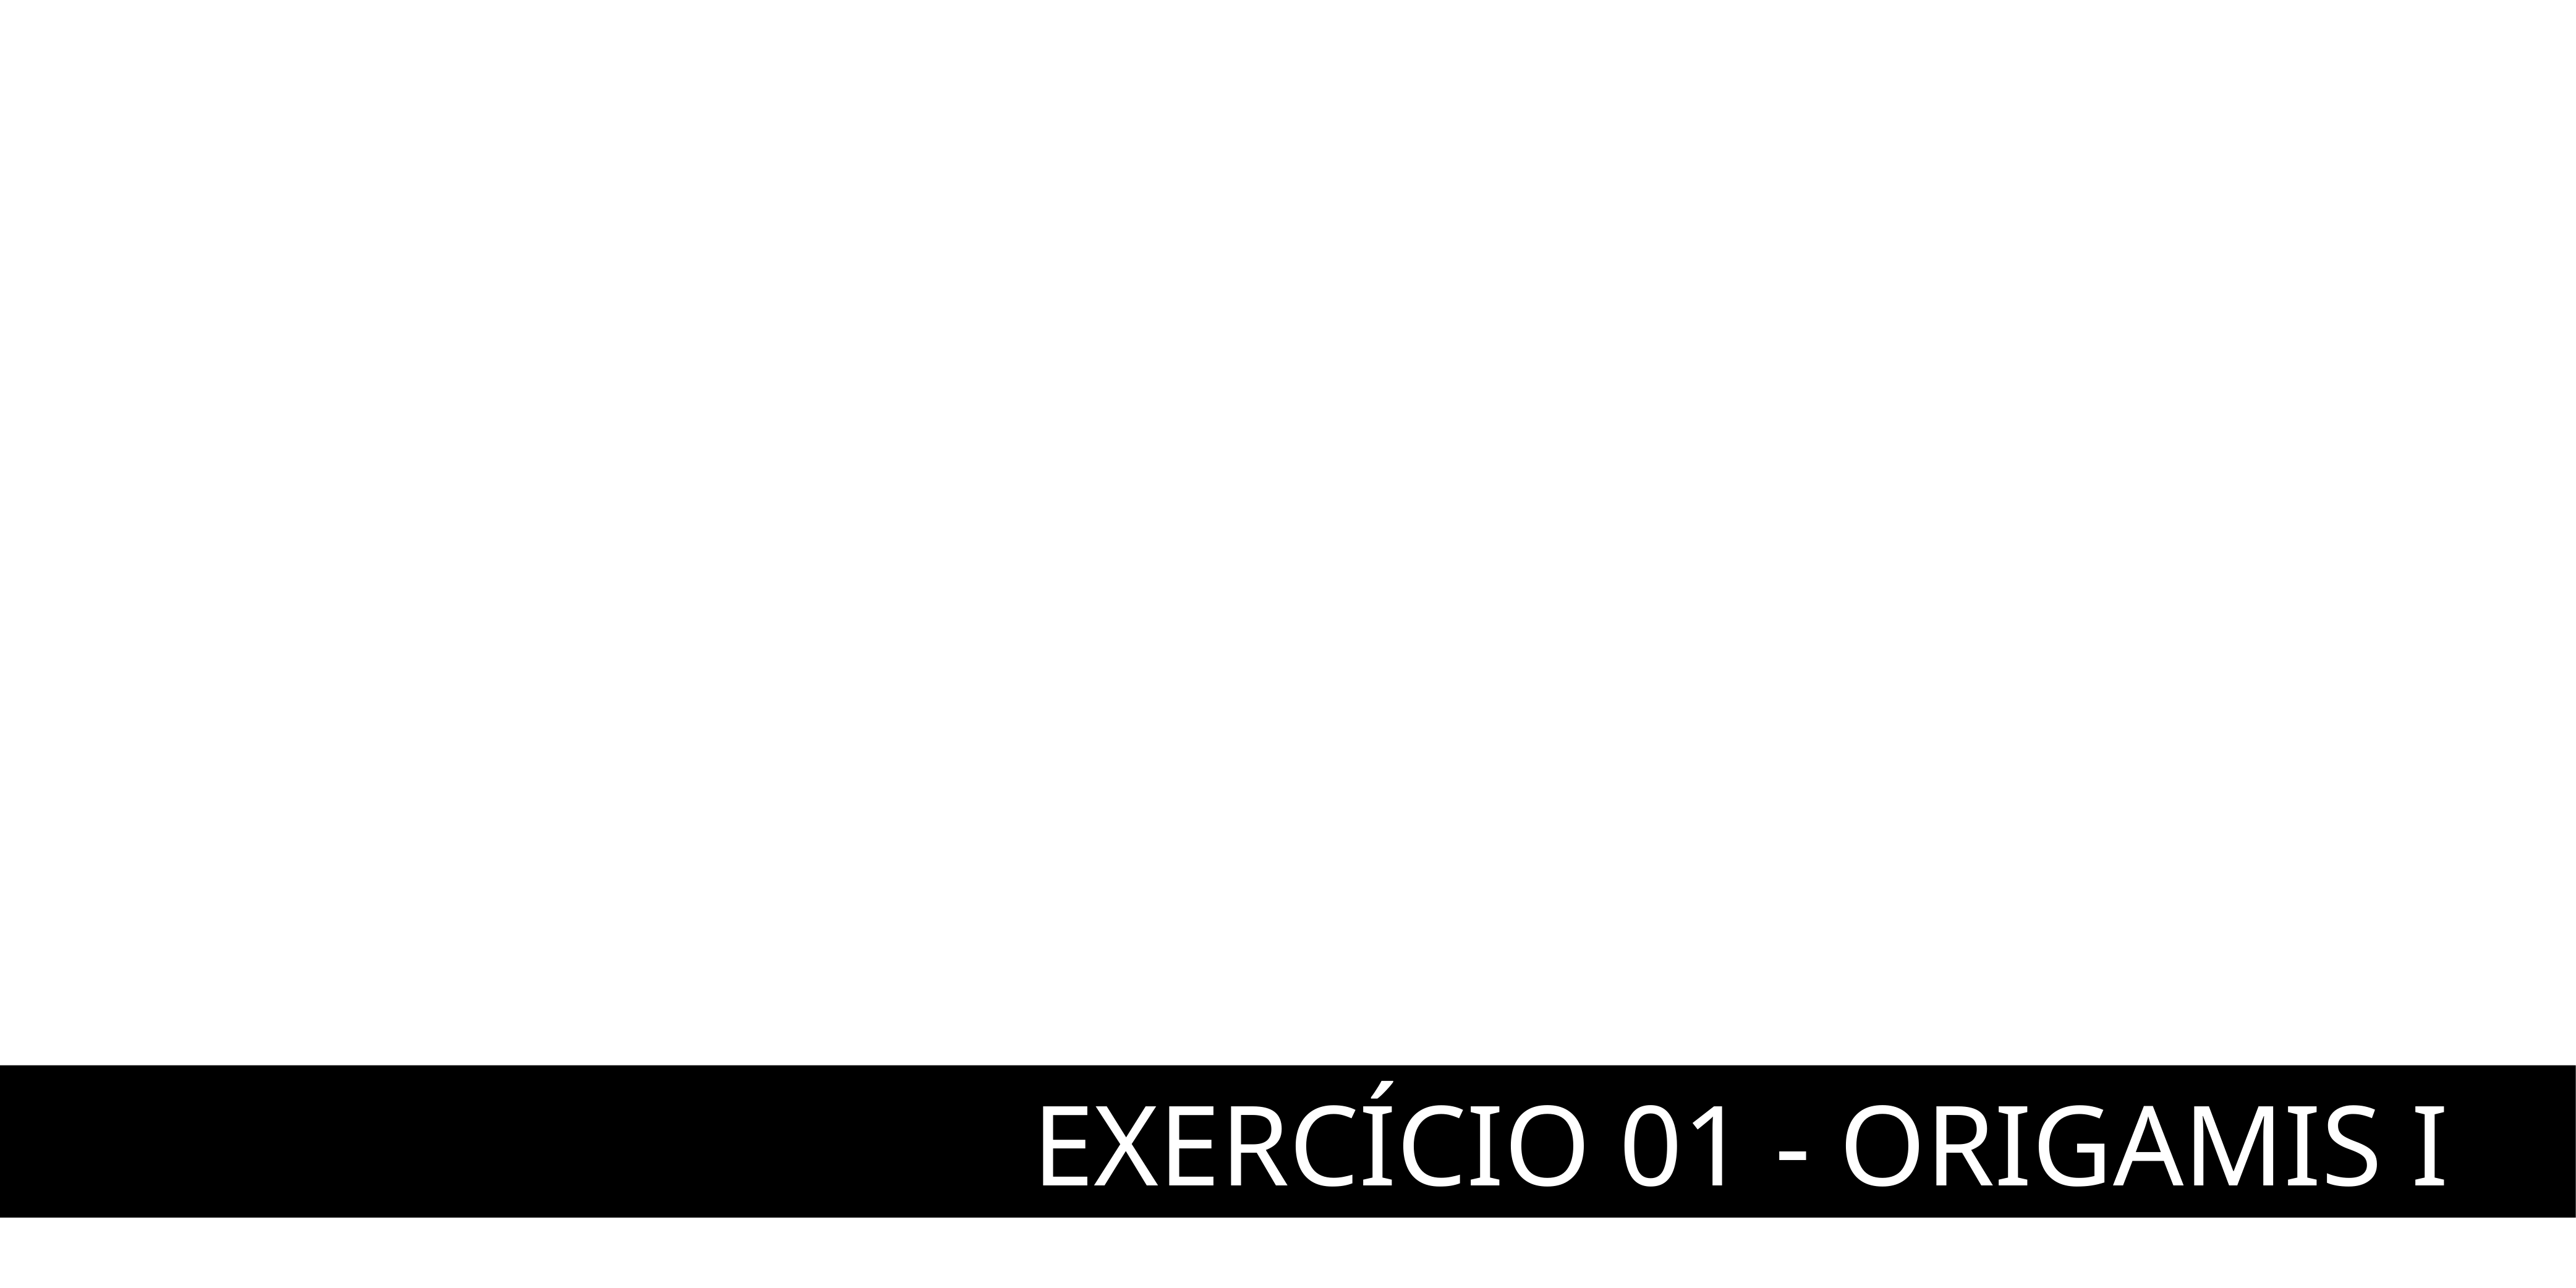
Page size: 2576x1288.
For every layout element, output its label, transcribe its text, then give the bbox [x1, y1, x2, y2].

text_box [0, 1065, 2576, 1218]
text_box EXERCÍCIO 01 - ORIGAMIS I [195, 1068, 2457, 1215]
